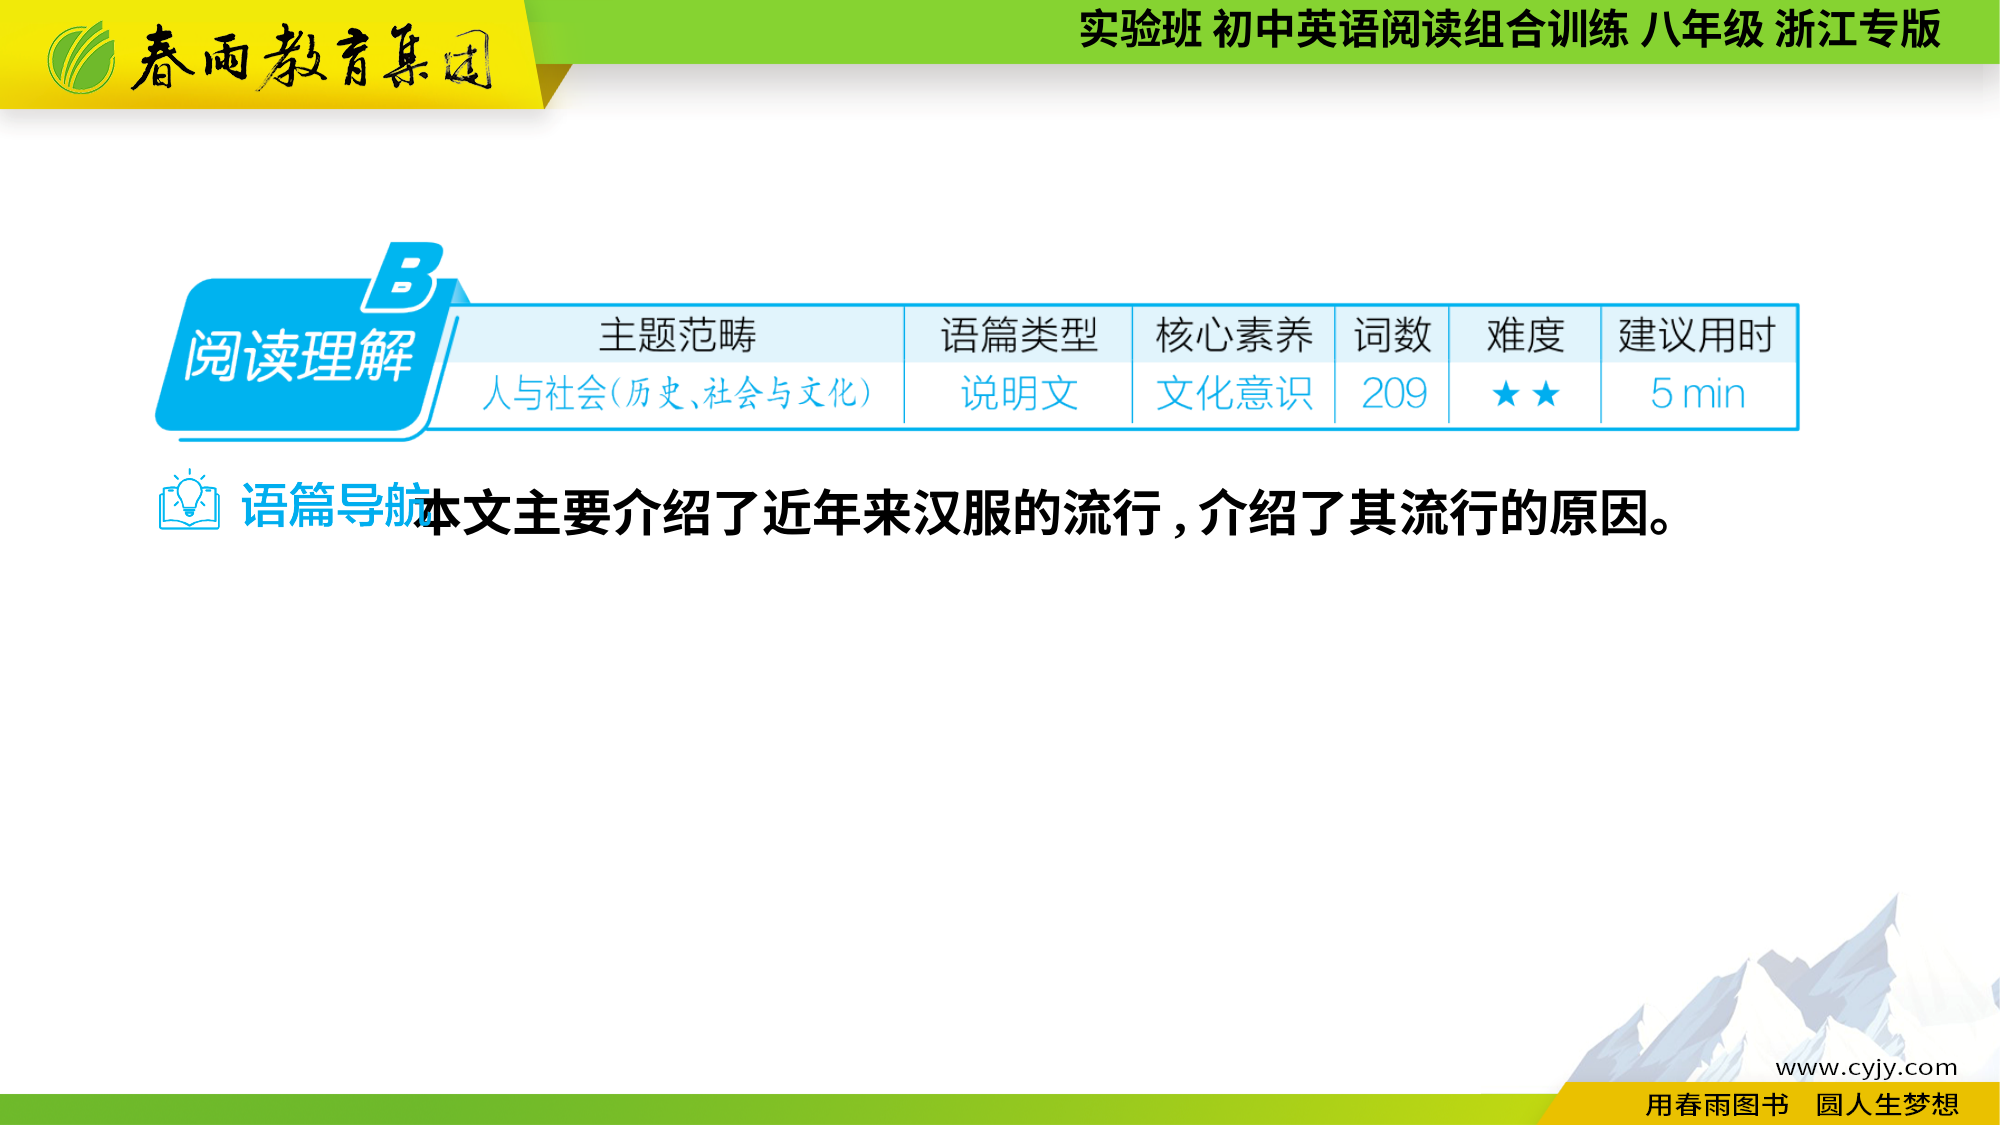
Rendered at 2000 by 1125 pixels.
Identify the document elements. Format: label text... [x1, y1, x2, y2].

picture [0, 0, 2000, 1125]
list 本文主要介绍了近年来汉服的流行,介绍了其流行的原因。 [59, 444, 1944, 539]
